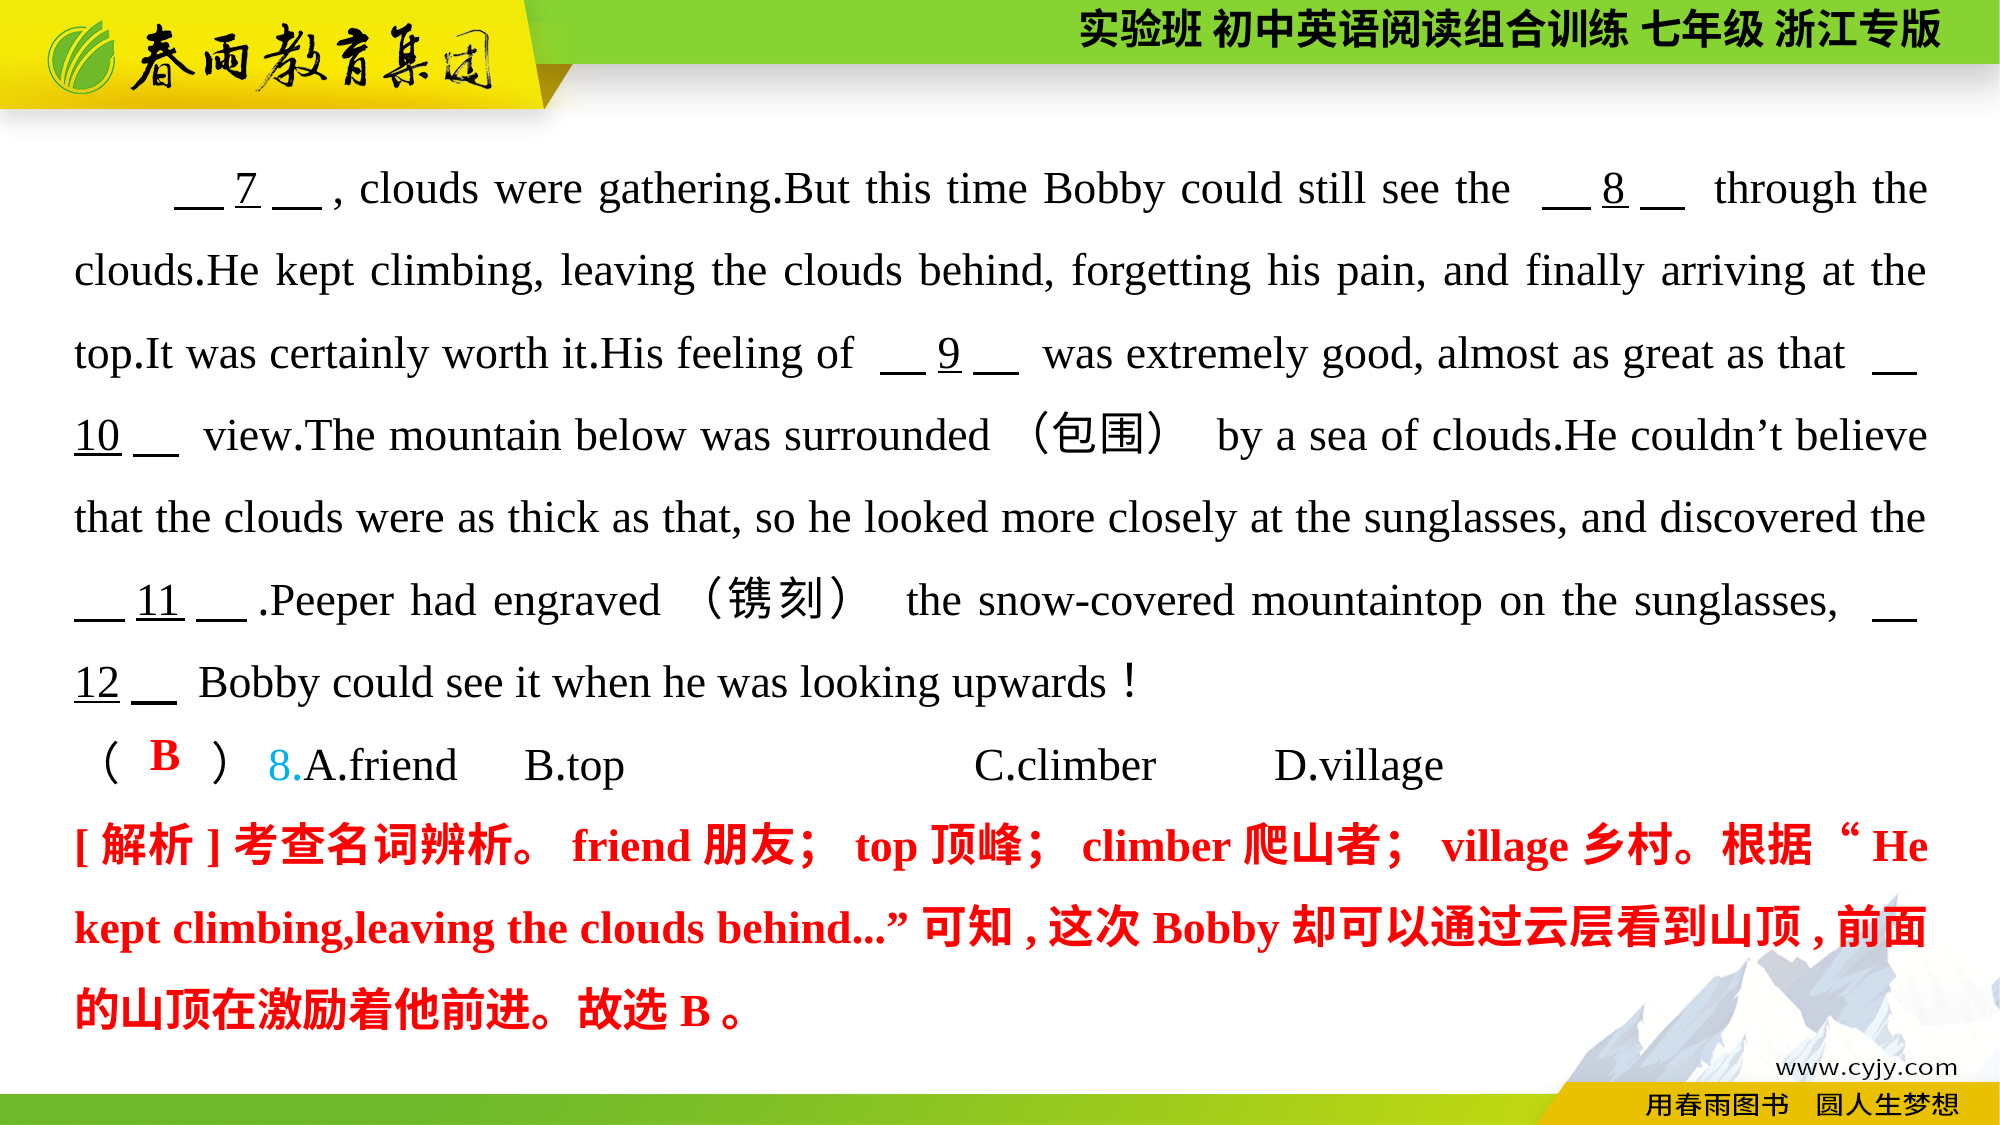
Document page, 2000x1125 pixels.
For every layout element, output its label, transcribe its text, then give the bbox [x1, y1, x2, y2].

list 7 , clouds were gathering.But this time Bobby could still see the 8 through the clouds.He kept climbing, leaving the clouds behind, forgetting his pain, and finally arriving at the top.It was certainly worth it.His feeling of 9 was extremely good, almost as great as that 10 view.The mountain below was surrounded（包围） by a sea of clouds.He couldn’t believe that the clouds were as thick as that, so he looked more closely at the sunglasses, and discovered the 11 .Peeper had engraved（镌刻） the snow-covered mountaintop on the sunglasses, 12 Bobby could see it when he was looking upwards！ （ ）8.A.friend B.top C.climber D.village [59, 122, 1944, 780]
text_box B [135, 717, 196, 780]
picture [0, 0, 2000, 1125]
text_box [解析]考查名词辨析。friend朋友；top顶峰；climber爬山者；village乡村。根据“He kept climbing,leaving the clouds behind...”可知,这次Bobby却可以通过云层看到山顶,前面的山顶在激励着他前进。故选B。 [59, 780, 1944, 1043]
